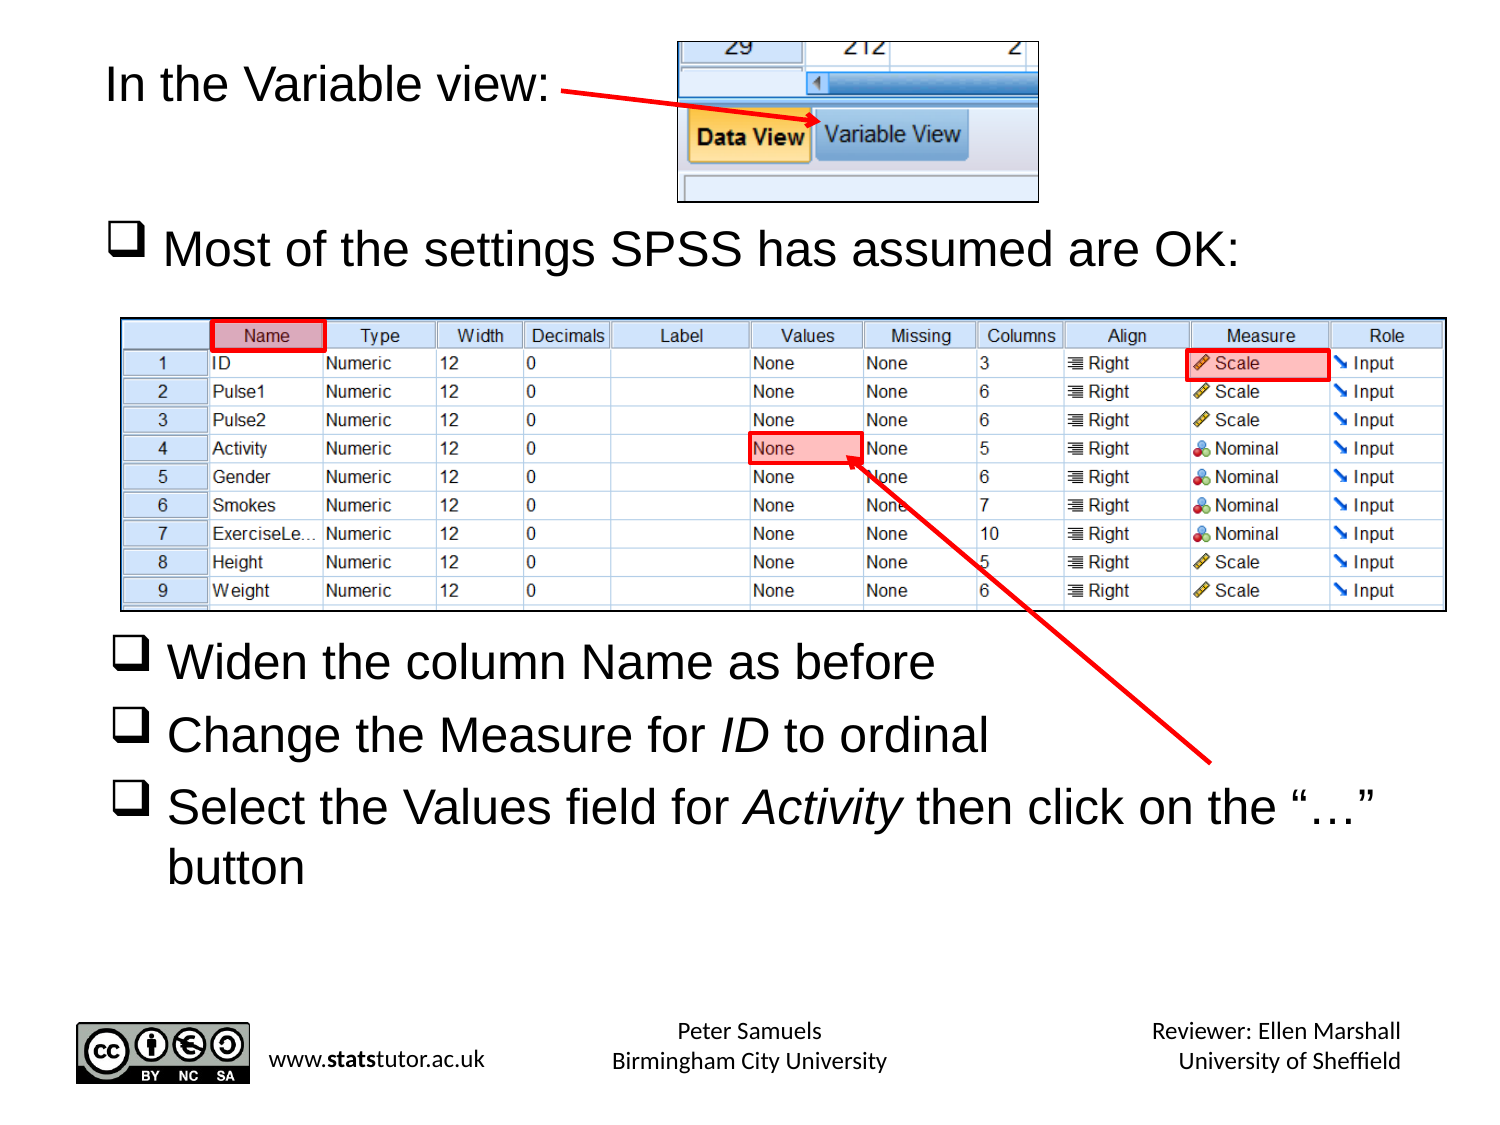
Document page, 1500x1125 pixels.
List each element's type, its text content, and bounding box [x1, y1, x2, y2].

text_box Widen the column Name as before Change the Measure for ID to ordinal Select the Values field for Activity then click on the “…” button [94, 622, 1446, 903]
text_box Reviewer: Ellen Marshall University of Sheffield [1038, 1007, 1417, 1083]
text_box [560, 90, 822, 122]
text_box Peter Samuels Birmingham City University [549, 1007, 951, 1083]
text_box www.statstutor.ac.uk [254, 1035, 561, 1080]
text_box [845, 454, 1211, 764]
picture [121, 318, 1446, 611]
picture [678, 41, 1038, 202]
list In the Variable view: Most of the settings SPSS has assumed are OK: [89, 43, 1440, 279]
picture [76, 1022, 251, 1084]
